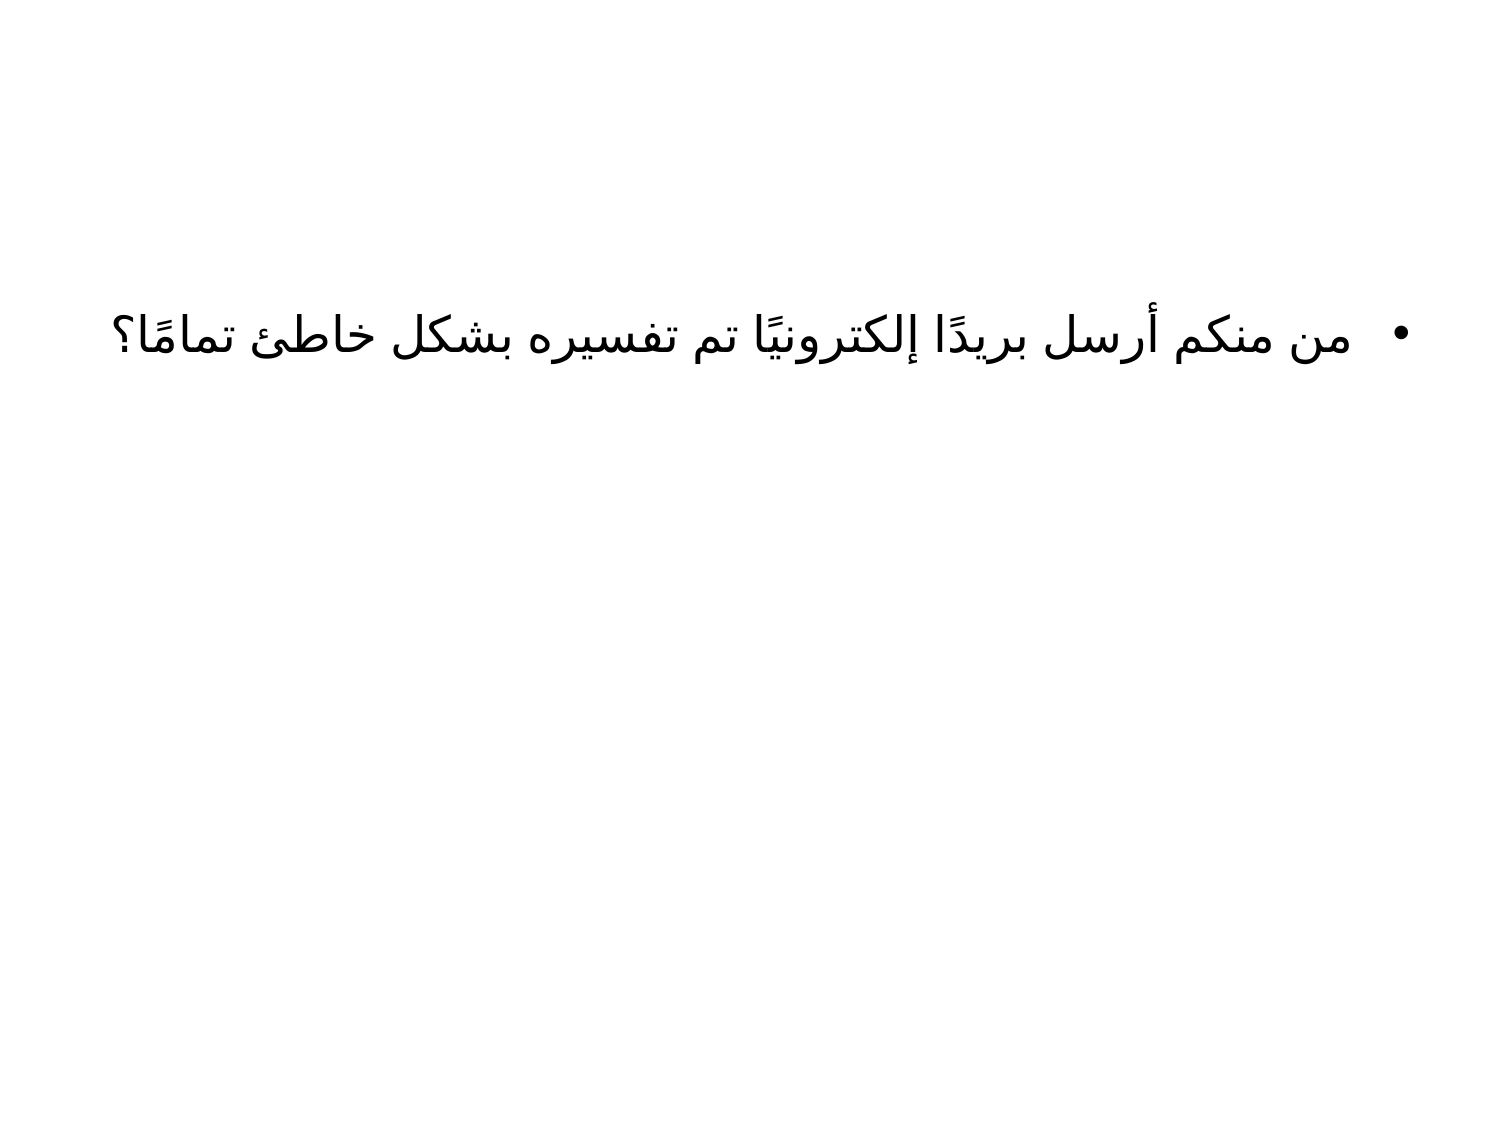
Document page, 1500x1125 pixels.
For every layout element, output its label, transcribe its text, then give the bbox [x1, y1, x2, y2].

list من منكم أرسل بريدًا إلكترونيًا تم تفسيره بشكل خاطئ تمامًا؟ [75, 295, 1425, 1100]
